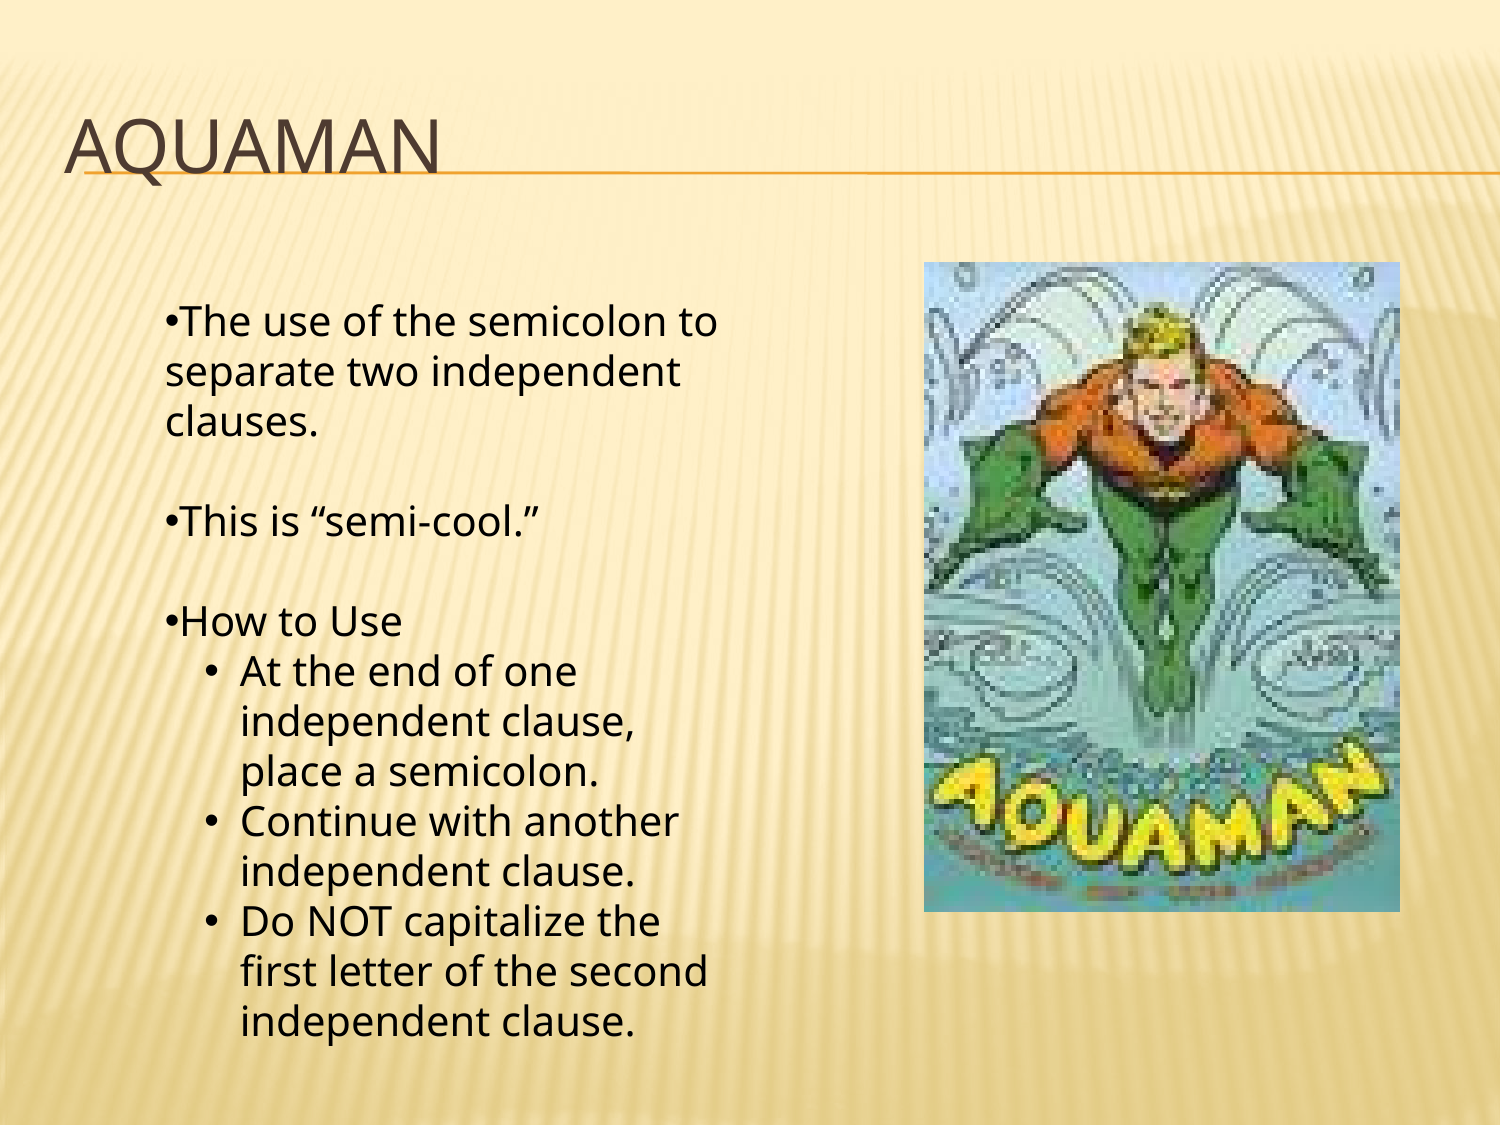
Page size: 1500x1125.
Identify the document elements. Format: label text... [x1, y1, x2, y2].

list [924, 262, 1401, 912]
title Aquaman [50, 75, 1475, 213]
text_box The use of the semicolon to separate two independent clauses. This is “semi-cool.” How to Use At the end of one independent clause, place a semicolon. Continue with another independent clause. Do NOT capitalize the first letter of the second independent clause. [149, 287, 763, 1098]
